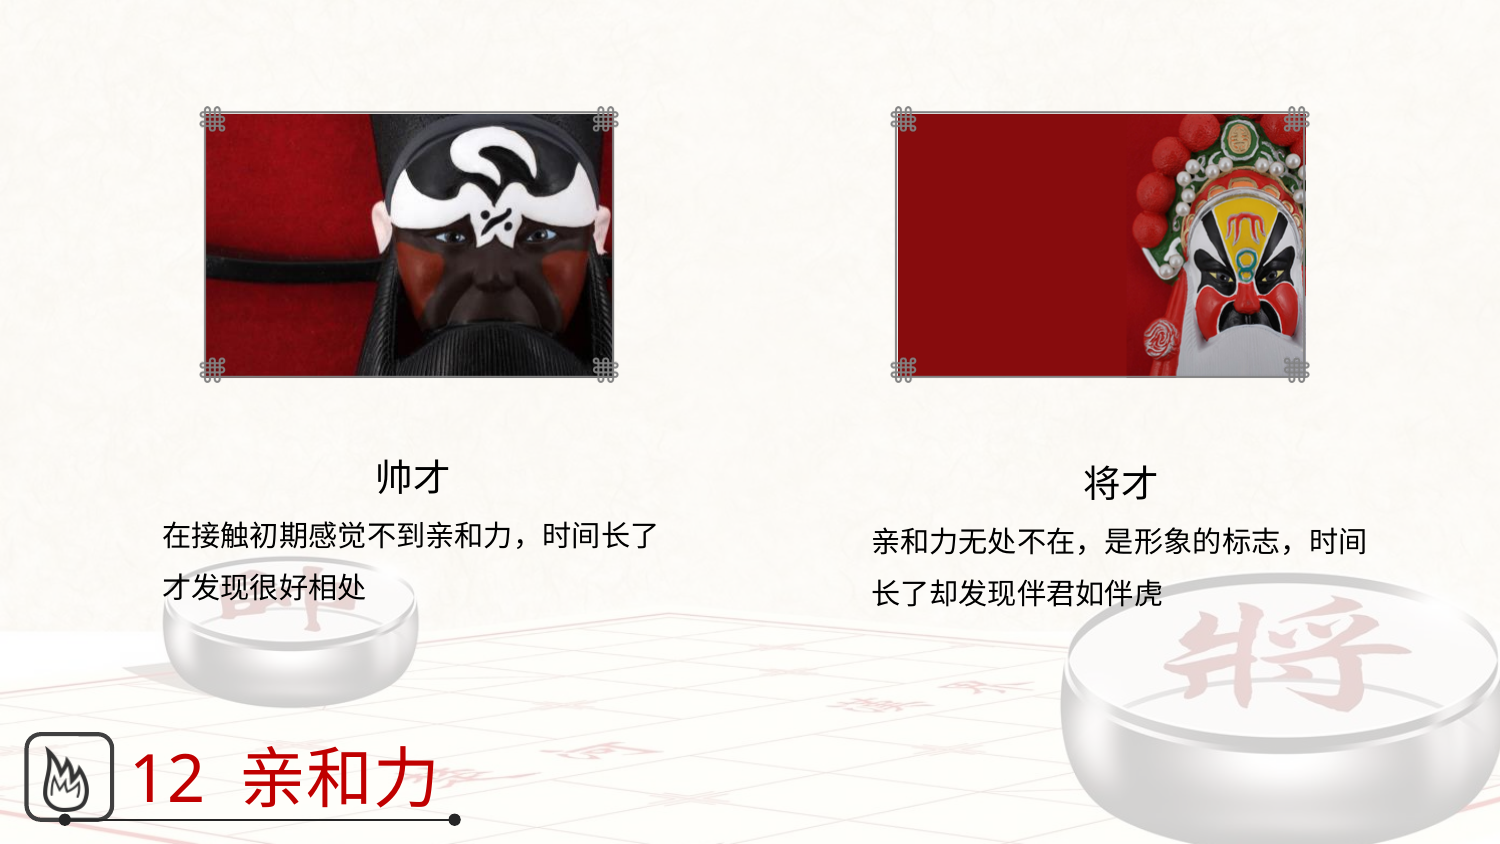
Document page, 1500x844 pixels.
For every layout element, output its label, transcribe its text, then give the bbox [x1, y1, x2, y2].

picture [43, 746, 89, 812]
text_box [24, 732, 115, 822]
picture [883, 102, 1316, 387]
text_box 12 亲和力 [115, 728, 491, 824]
text_box 将才 亲和力无处不在，是形象的标志，时间长了却发现伴君如伴虎 [856, 407, 1387, 618]
text_box 帅才 在接触初期感觉不到亲和力，时间长了才发现很好相处 [147, 401, 680, 612]
picture [193, 102, 626, 387]
